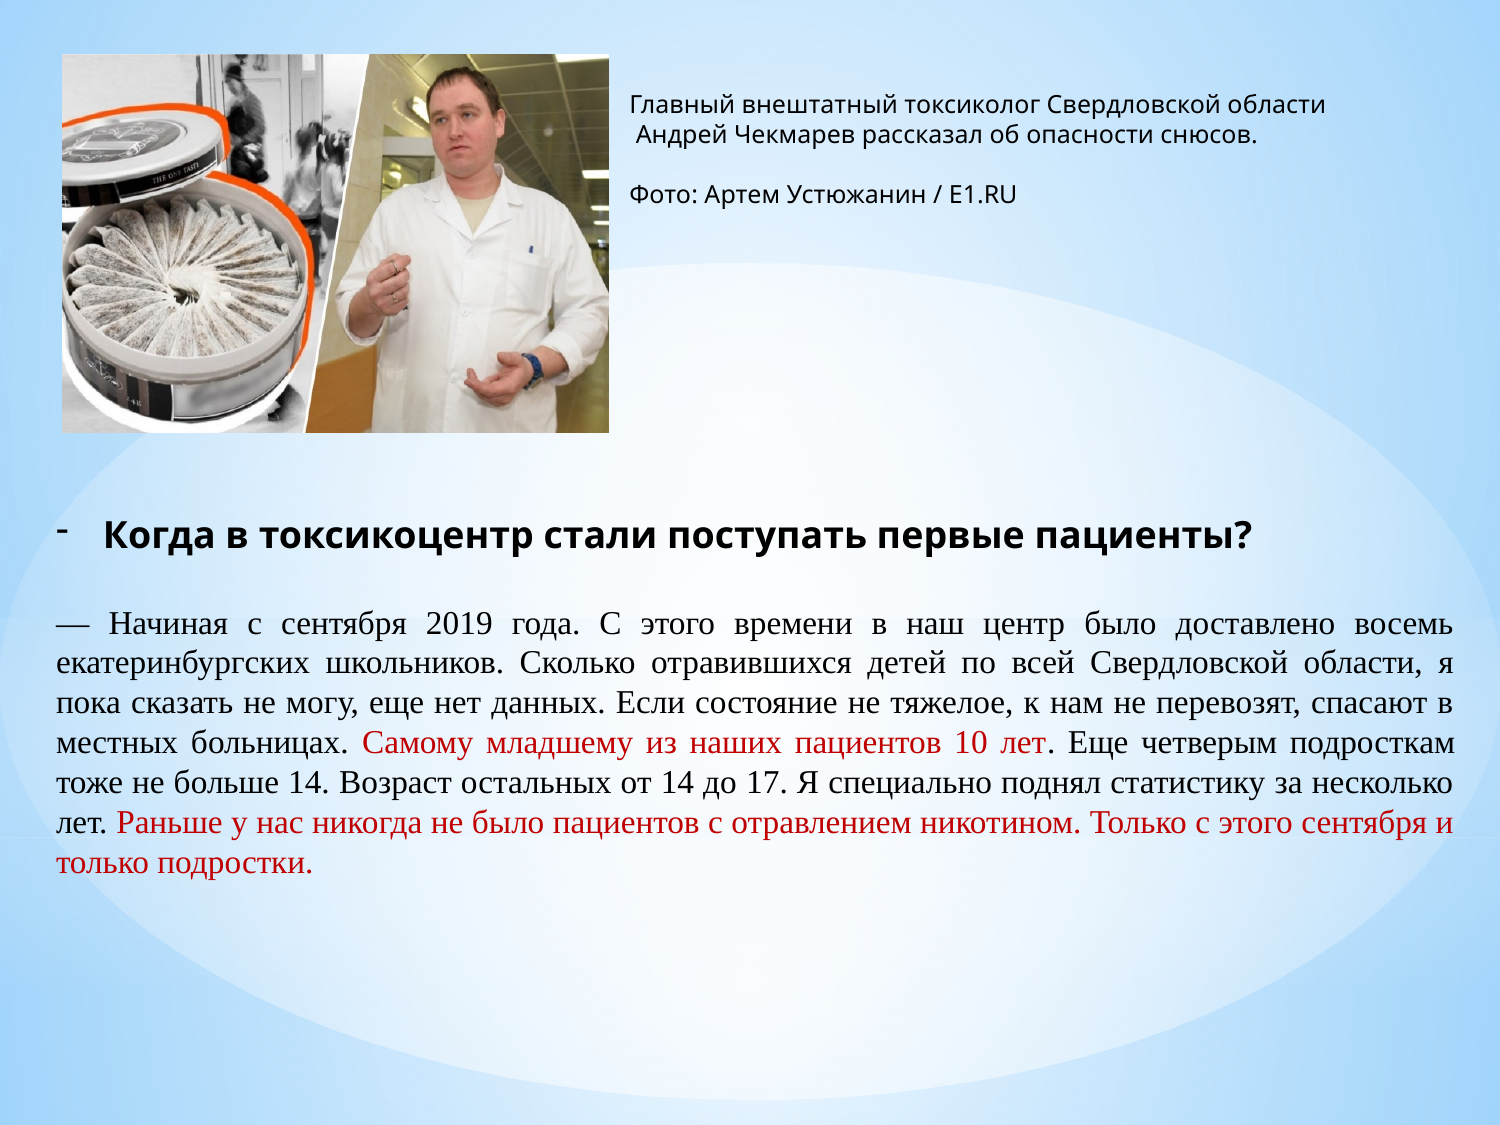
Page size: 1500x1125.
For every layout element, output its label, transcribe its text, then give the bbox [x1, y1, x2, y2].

text_box Главный внештатный токсиколог Свердловской области Андрей Чекмарев рассказал об опасности снюсов. Фото: Артем Устюжанин / E1.RU [614, 81, 1343, 261]
picture [62, 54, 609, 433]
text_box Когда в токсикоцентр стали поступать первые пациенты? — Начиная с сентября 2019 года. С этого времени в наш центр было доставлено восемь екатеринбургских школьников. Сколько отравившихся детей по всей Свердловской области, я пока сказать не могу, еще нет данных. Если состояние не тяжелое, к нам не перевозят, спасают в местных больницах. Самому младшему из наших пациентов 10 лет. Еще четверым подросткам тоже не больше 14. Возраст остальных от 14 до 17. Я специально поднял статистику за несколько лет. Раньше у нас никогда не было пациентов с отравлением никотином. Только с этого сентября и только подростки. [41, 503, 1471, 928]
